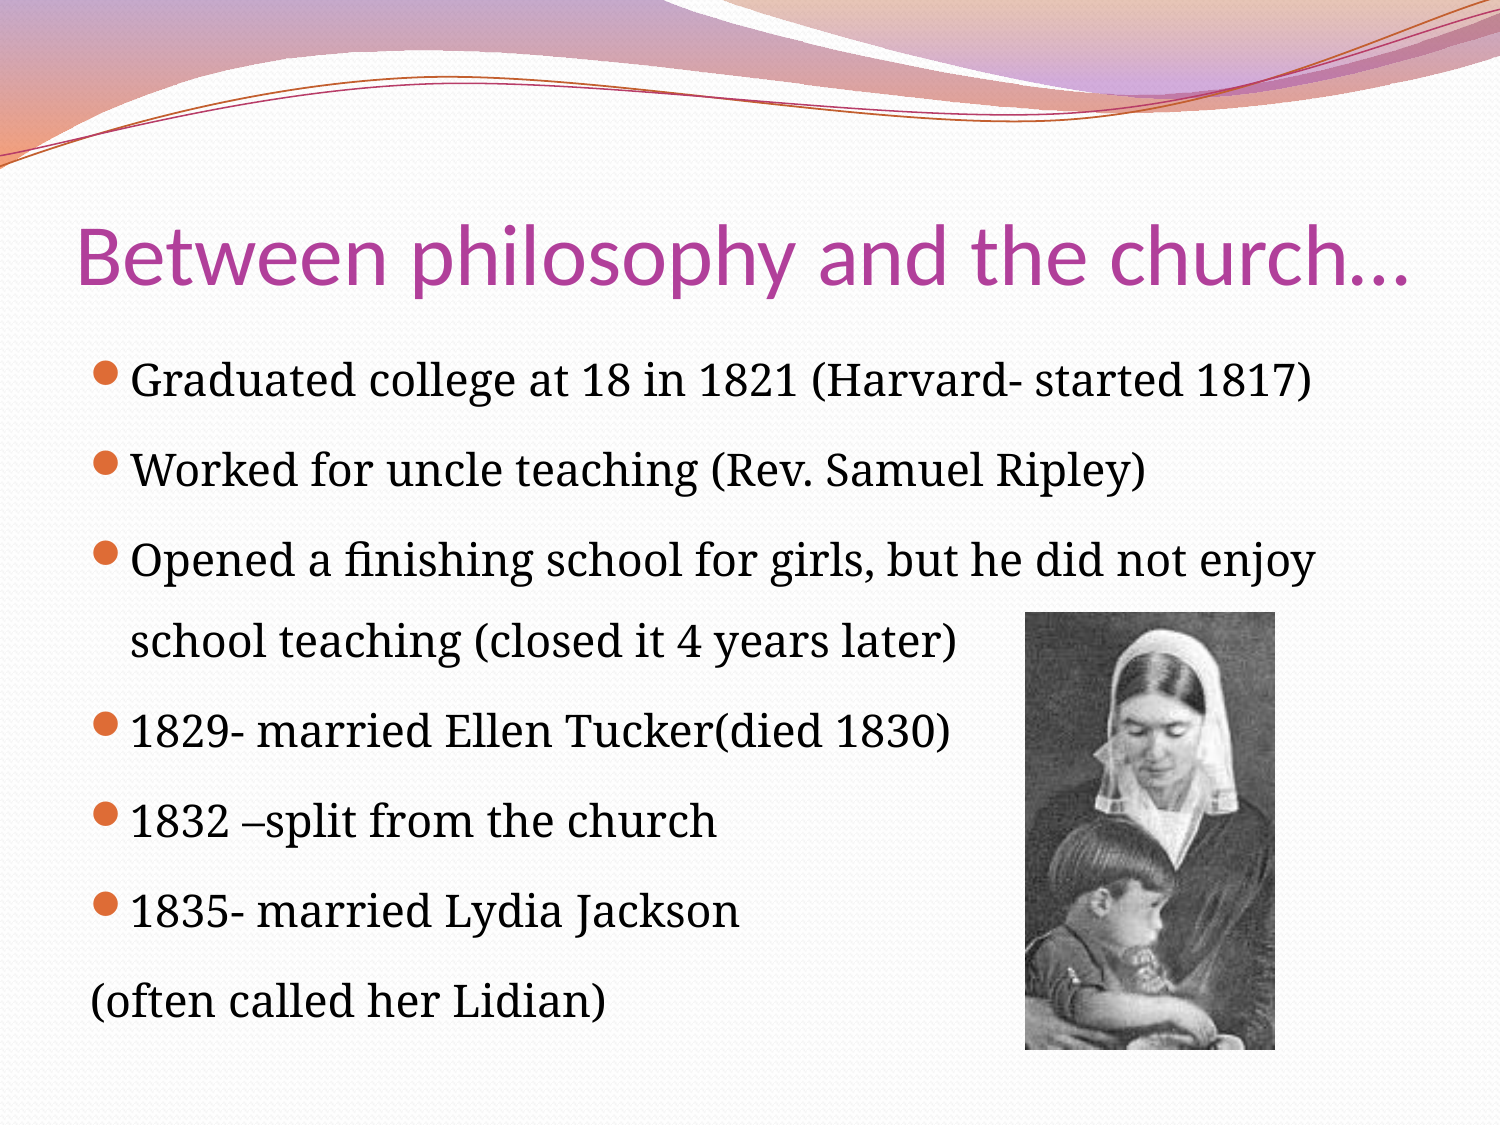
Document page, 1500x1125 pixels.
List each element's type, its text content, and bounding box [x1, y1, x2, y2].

picture [1024, 612, 1276, 1051]
title Between philosophy and the church… [75, 115, 1425, 303]
list Graduated college at 18 in 1821 (Harvard- started 1817) Worked for uncle teaching (Rev. Samuel Ripley) Opened a finishing school for girls, but he did not enjoy school teaching (closed it 4 years later) 1829- married Ellen Tucker(died 1830) 1832 –split from the church 1835- married Lydia Jackson (often called her Lidian) [75, 317, 1425, 1038]
